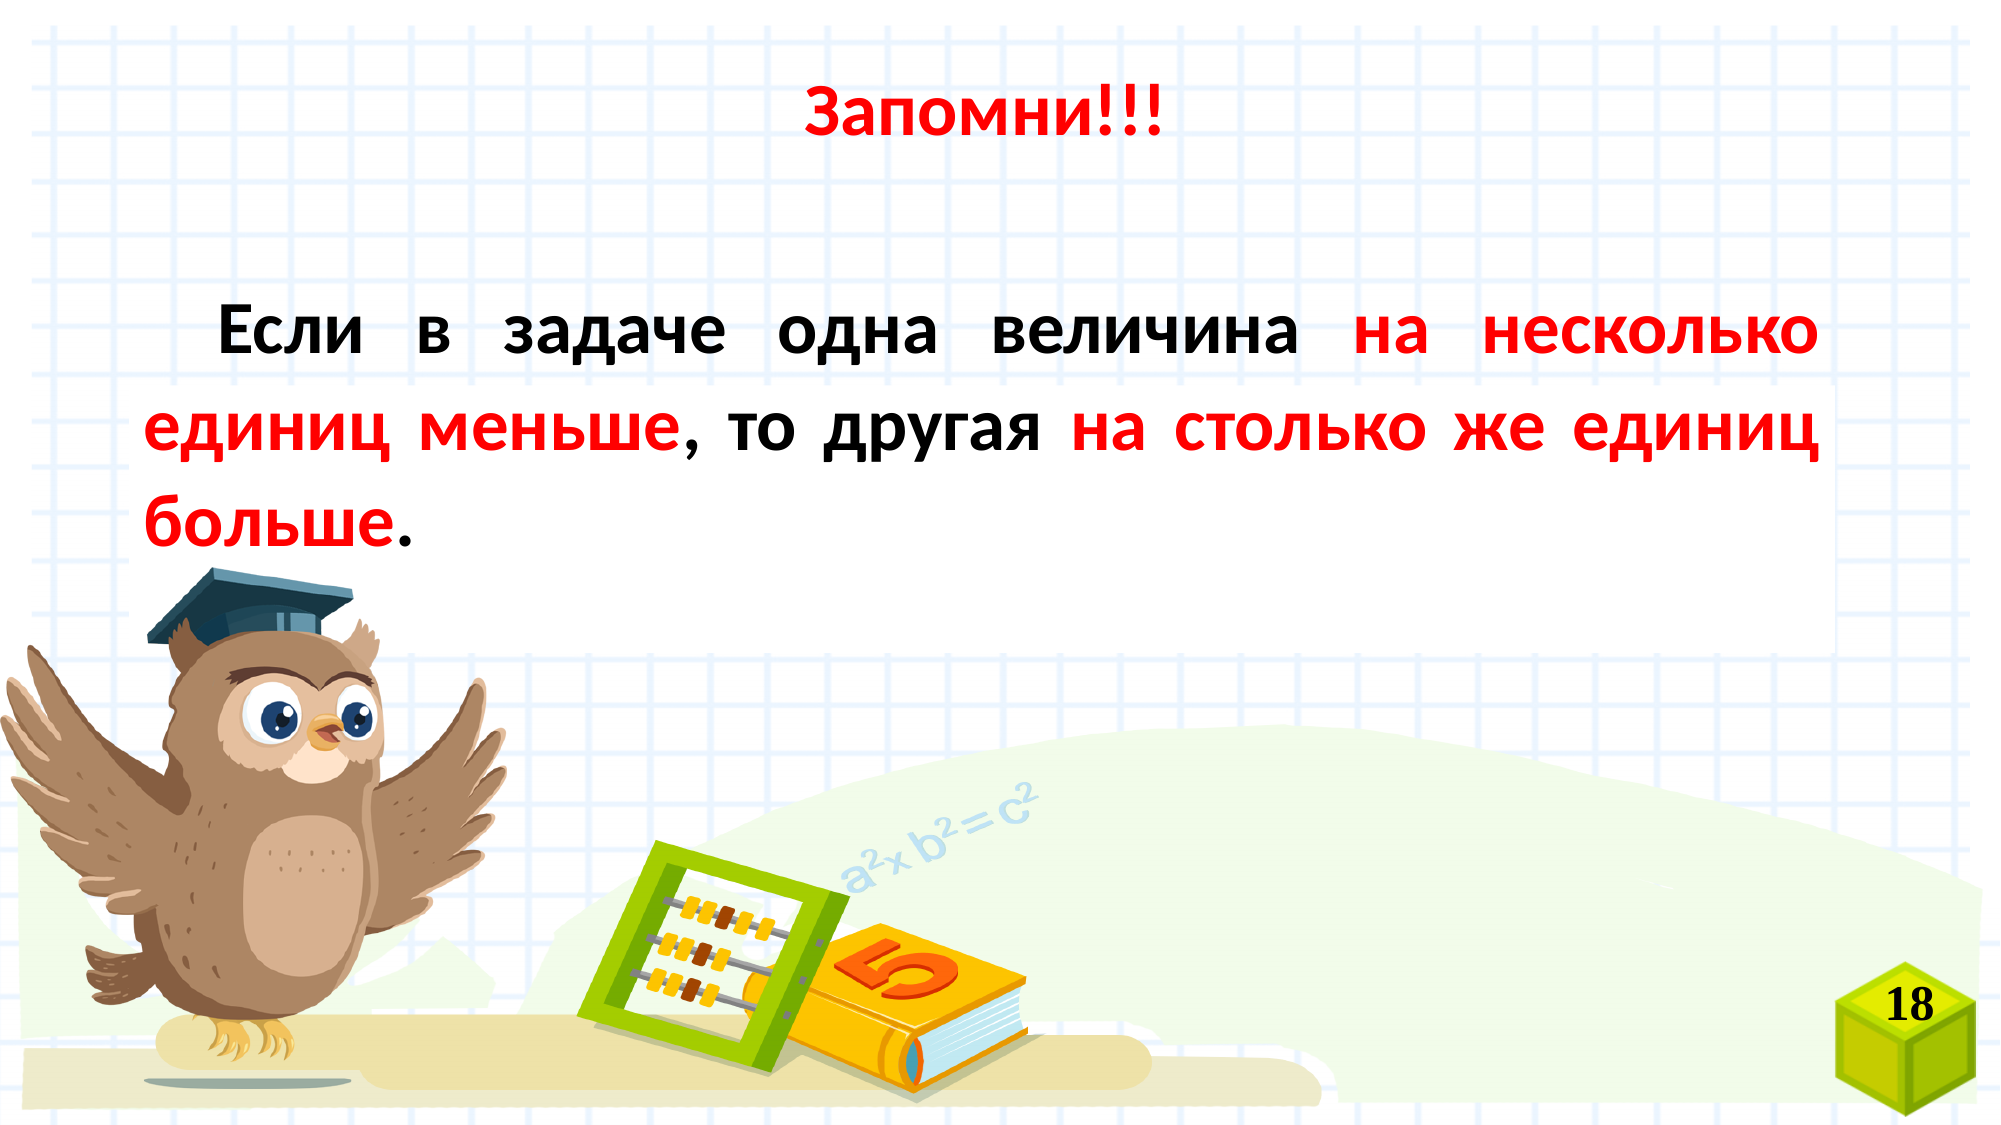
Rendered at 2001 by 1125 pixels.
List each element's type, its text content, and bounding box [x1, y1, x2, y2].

text_box Запомни!!! [80, 53, 1857, 158]
picture [0, 0, 2001, 1125]
list Если в задаче одна величина на несколько единиц меньше, то другая на столько же единиц больше. [127, 383, 1837, 655]
